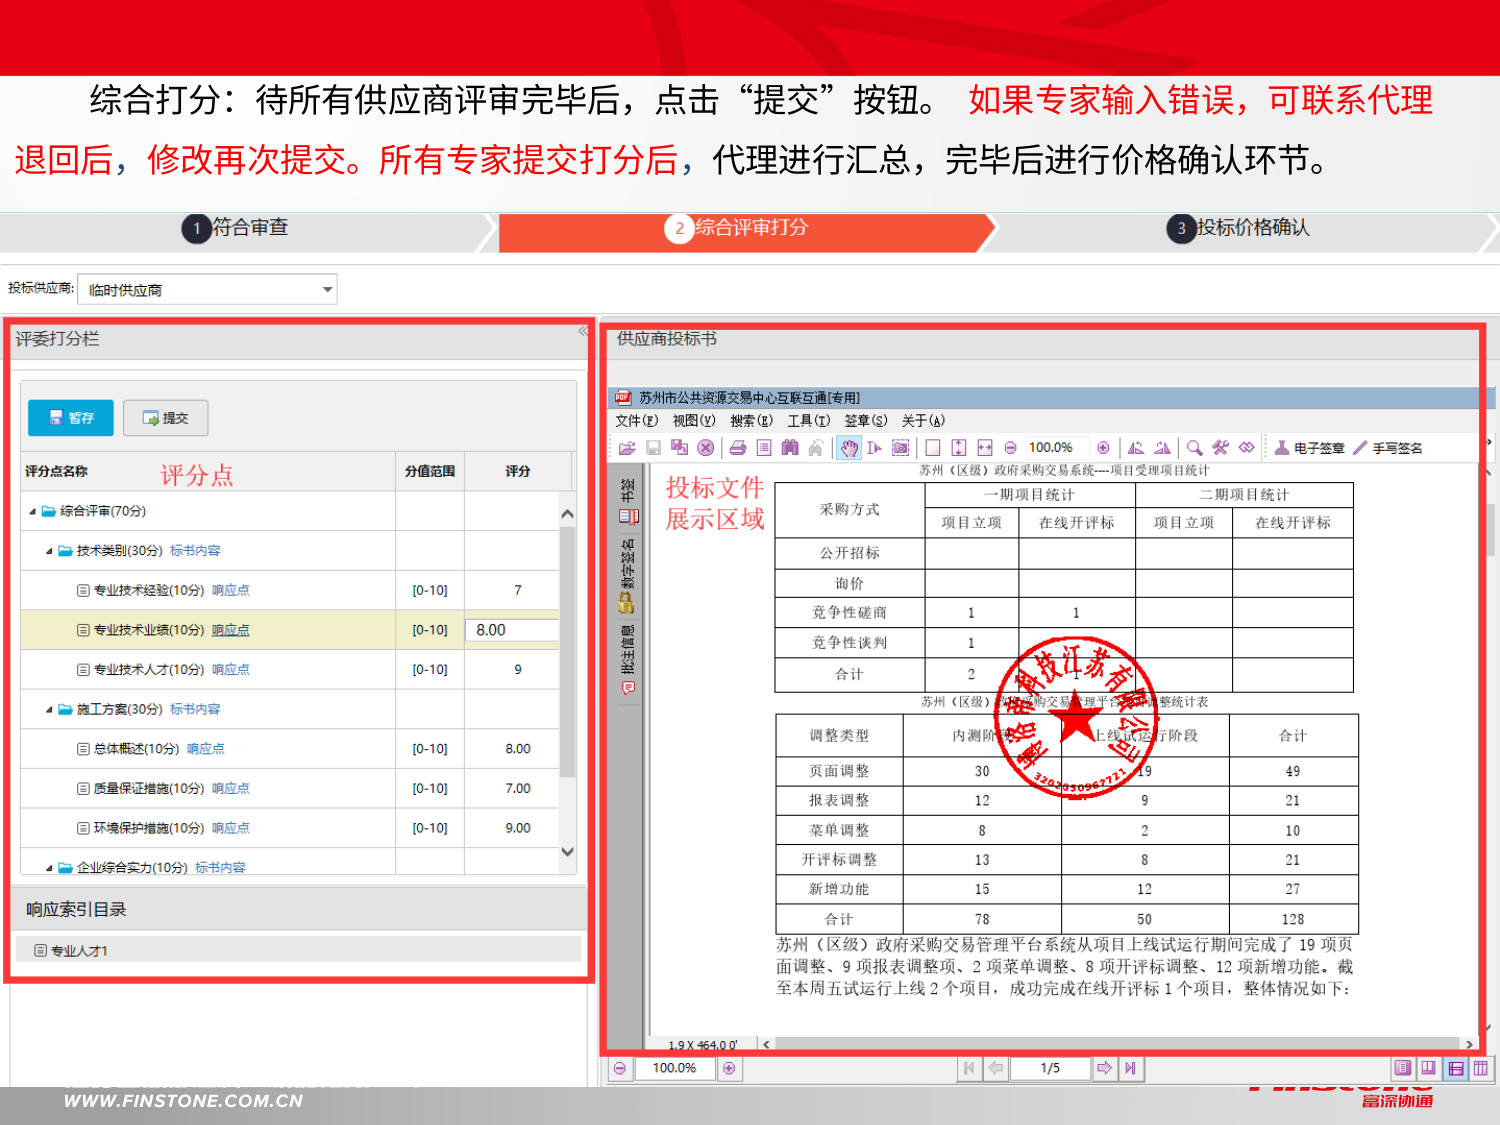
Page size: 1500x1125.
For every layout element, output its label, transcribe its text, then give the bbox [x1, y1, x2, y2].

picture [0, 0, 1500, 1125]
text_box 综合打分：待所有供应商评审完毕后，点击“提交”按钮。 如果专家输入错误，可联系代理退回后，修改再次提交。所有专家提交打分后，代理进行汇总，完毕后进行价格确认环节。 [0, 52, 1461, 211]
